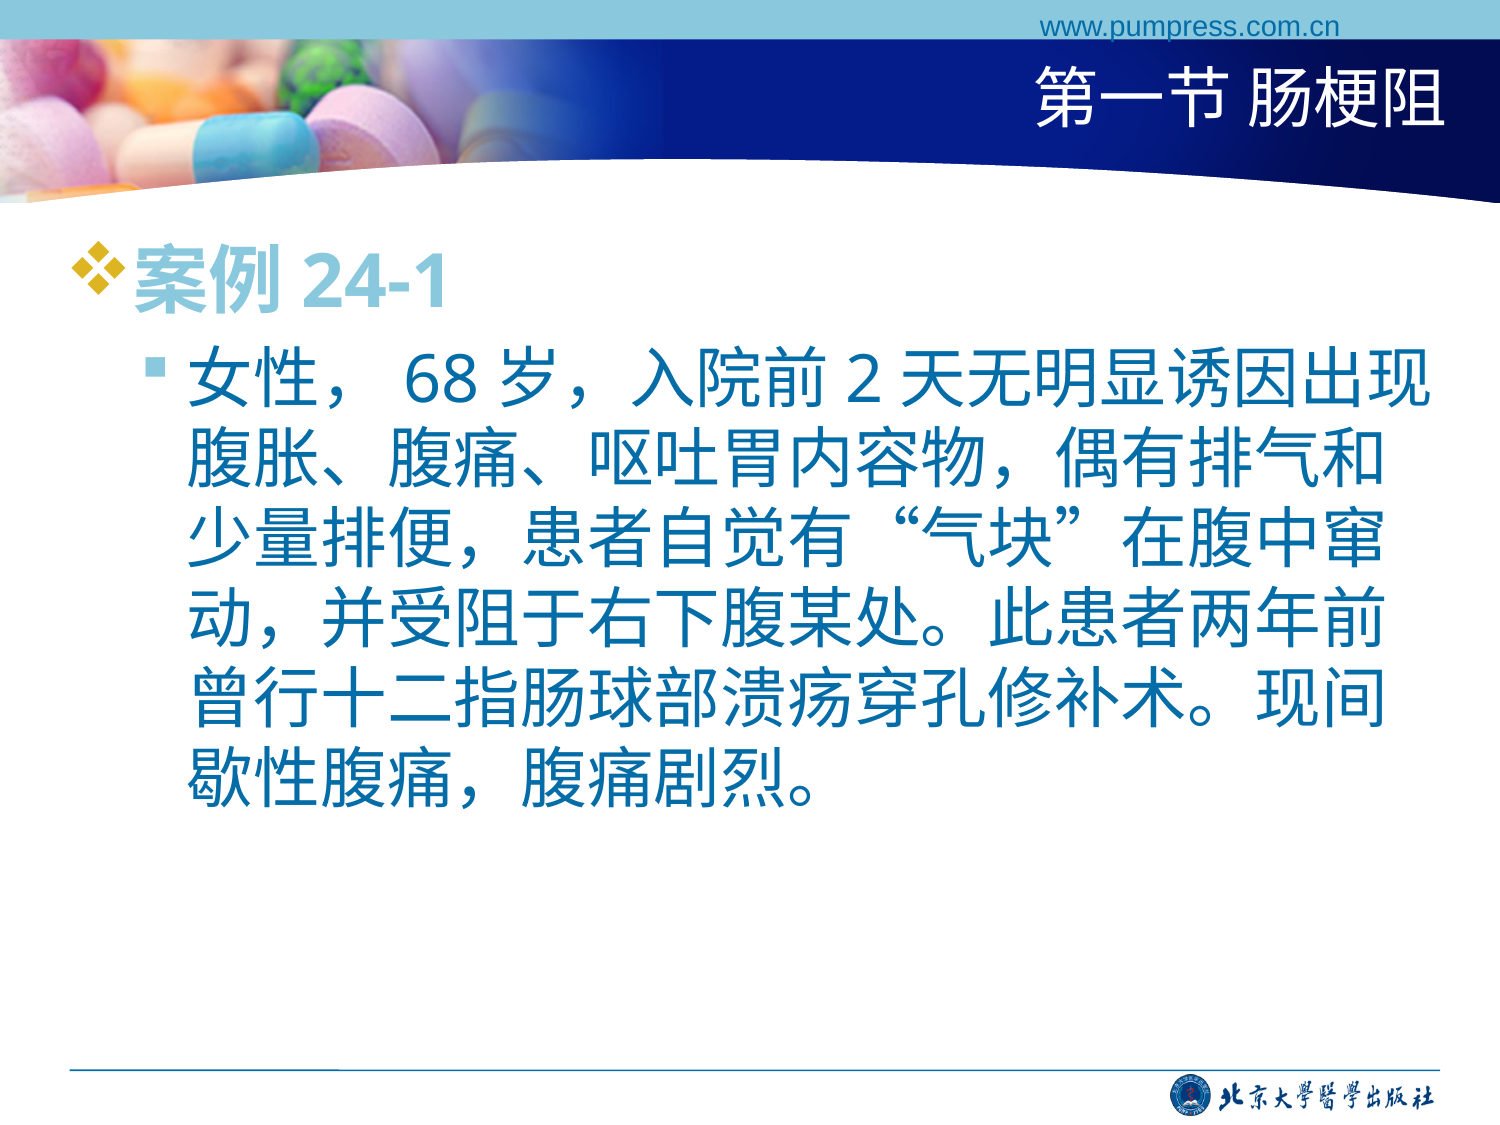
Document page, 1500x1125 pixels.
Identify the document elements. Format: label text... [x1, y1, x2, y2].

slide_number www.pumpress.com.cn [1025, 0, 1463, 38]
title 第一节 肠梗阻 [137, 49, 1463, 143]
picture [0, 40, 1500, 203]
picture [1170, 1074, 1436, 1118]
list 案例24-1 女性，68岁，入院前2天无明显诱因出现腹胀、腹痛、呕吐胃内容物，偶有排气和少量排便，患者自觉有“气块”在腹中窜动，并受阻于右下腹某处。此患者两年前曾行十二指肠球部溃疡穿孔修补术。现间歇性腹痛，腹痛剧烈。 [49, 224, 1463, 1026]
